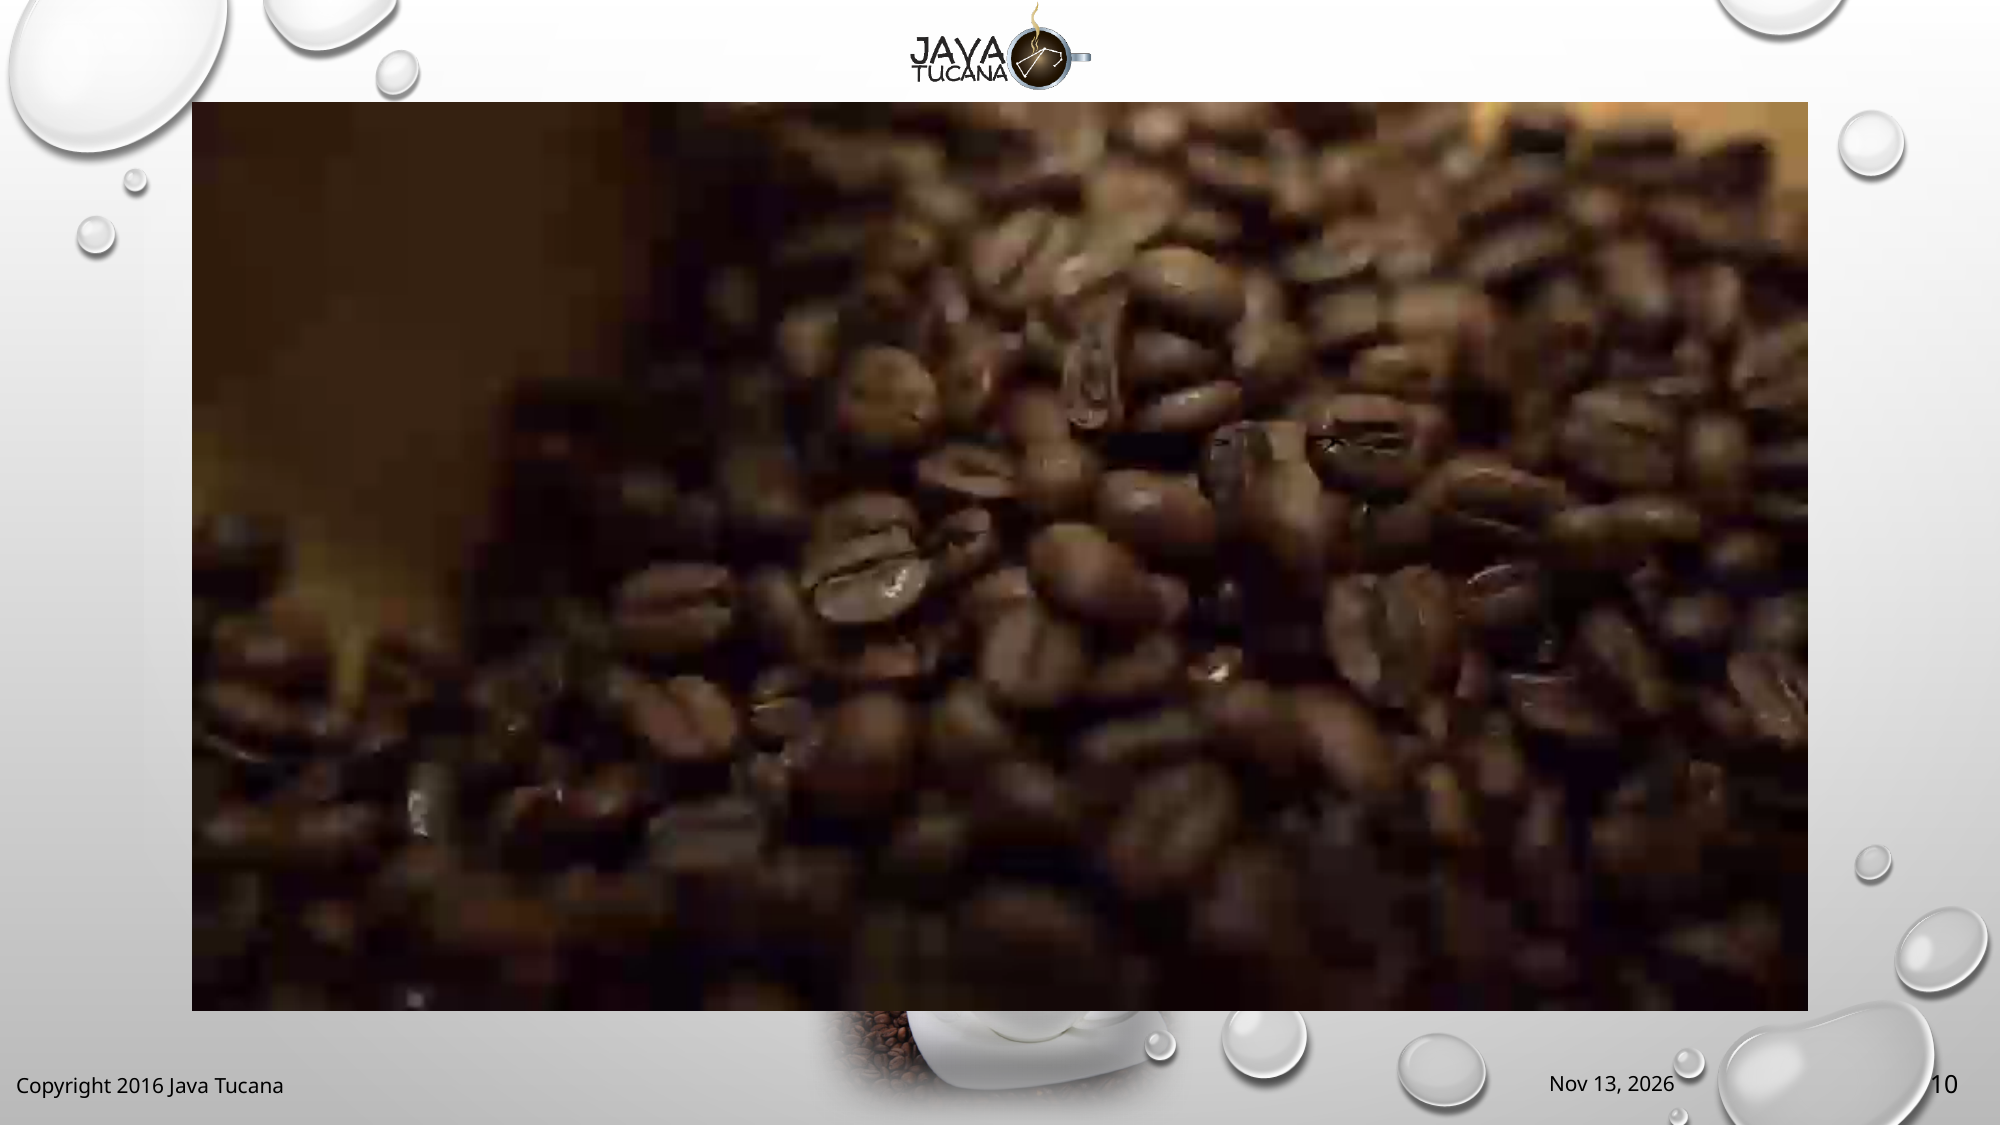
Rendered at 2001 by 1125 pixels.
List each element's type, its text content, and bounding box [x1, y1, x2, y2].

slide_number 5-May-16 [1239, 1055, 1690, 1116]
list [190, 101, 1809, 1012]
slide_number 10 [1848, 1055, 1974, 1116]
picture [0, 0, 2001, 1125]
footer Copyright 2016 Java Tucana [1, 1055, 1096, 1116]
